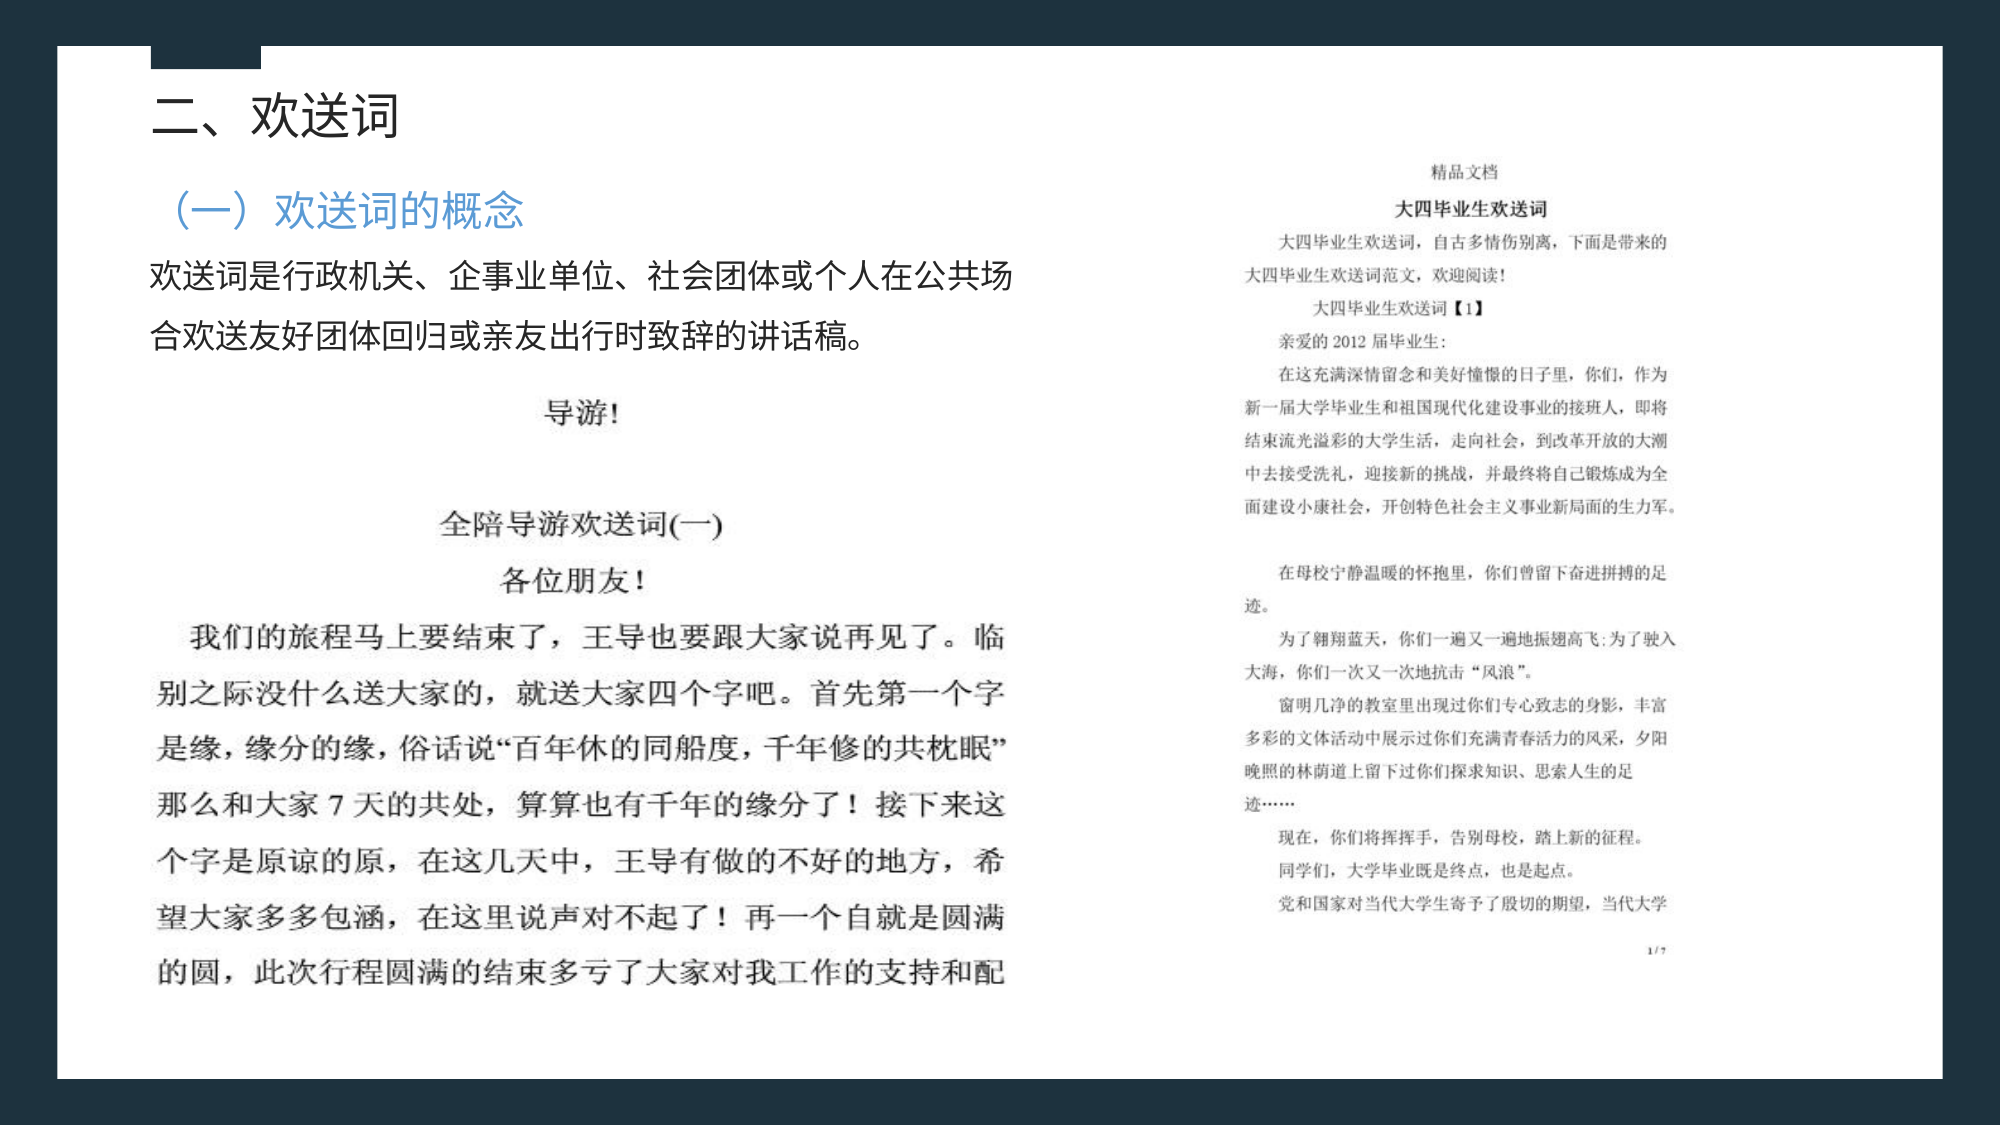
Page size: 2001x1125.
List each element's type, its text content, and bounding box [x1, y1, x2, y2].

text_box 二、欢送词 [150, 77, 622, 152]
picture [150, 384, 1015, 1009]
picture [1149, 116, 1780, 1009]
text_box （一）欢送词的概念 欢送词是行政机关、企事业单位、社会团体或个人在公共场合欢送友好团体回归或亲友出行时致辞的讲话稿。 [134, 152, 1051, 363]
